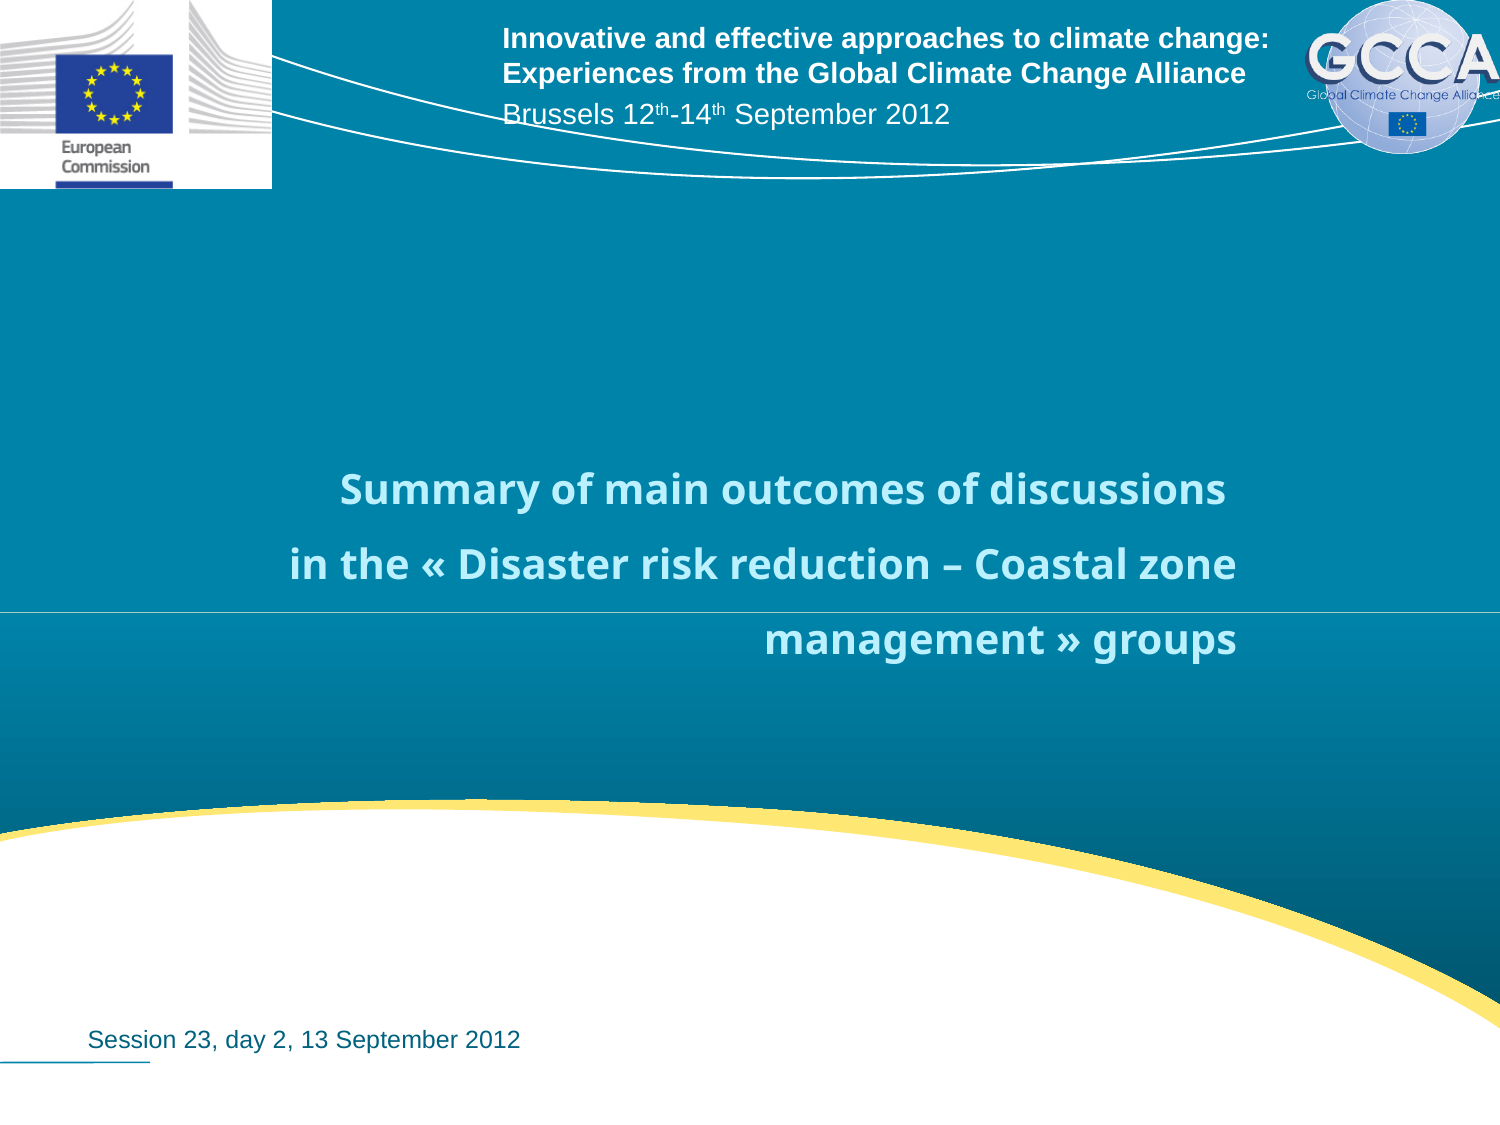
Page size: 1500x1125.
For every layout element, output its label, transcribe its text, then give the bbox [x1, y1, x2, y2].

picture [0, 0, 272, 188]
title Summary of main outcomes of discussions in the « Disaster risk reduction – Coastal zone management » groups [77, 312, 1238, 776]
text_box Session 23, day 2, 13 September 2012 [87, 978, 1413, 1054]
picture [1306, 0, 1500, 153]
picture [1486, 91, 1500, 95]
